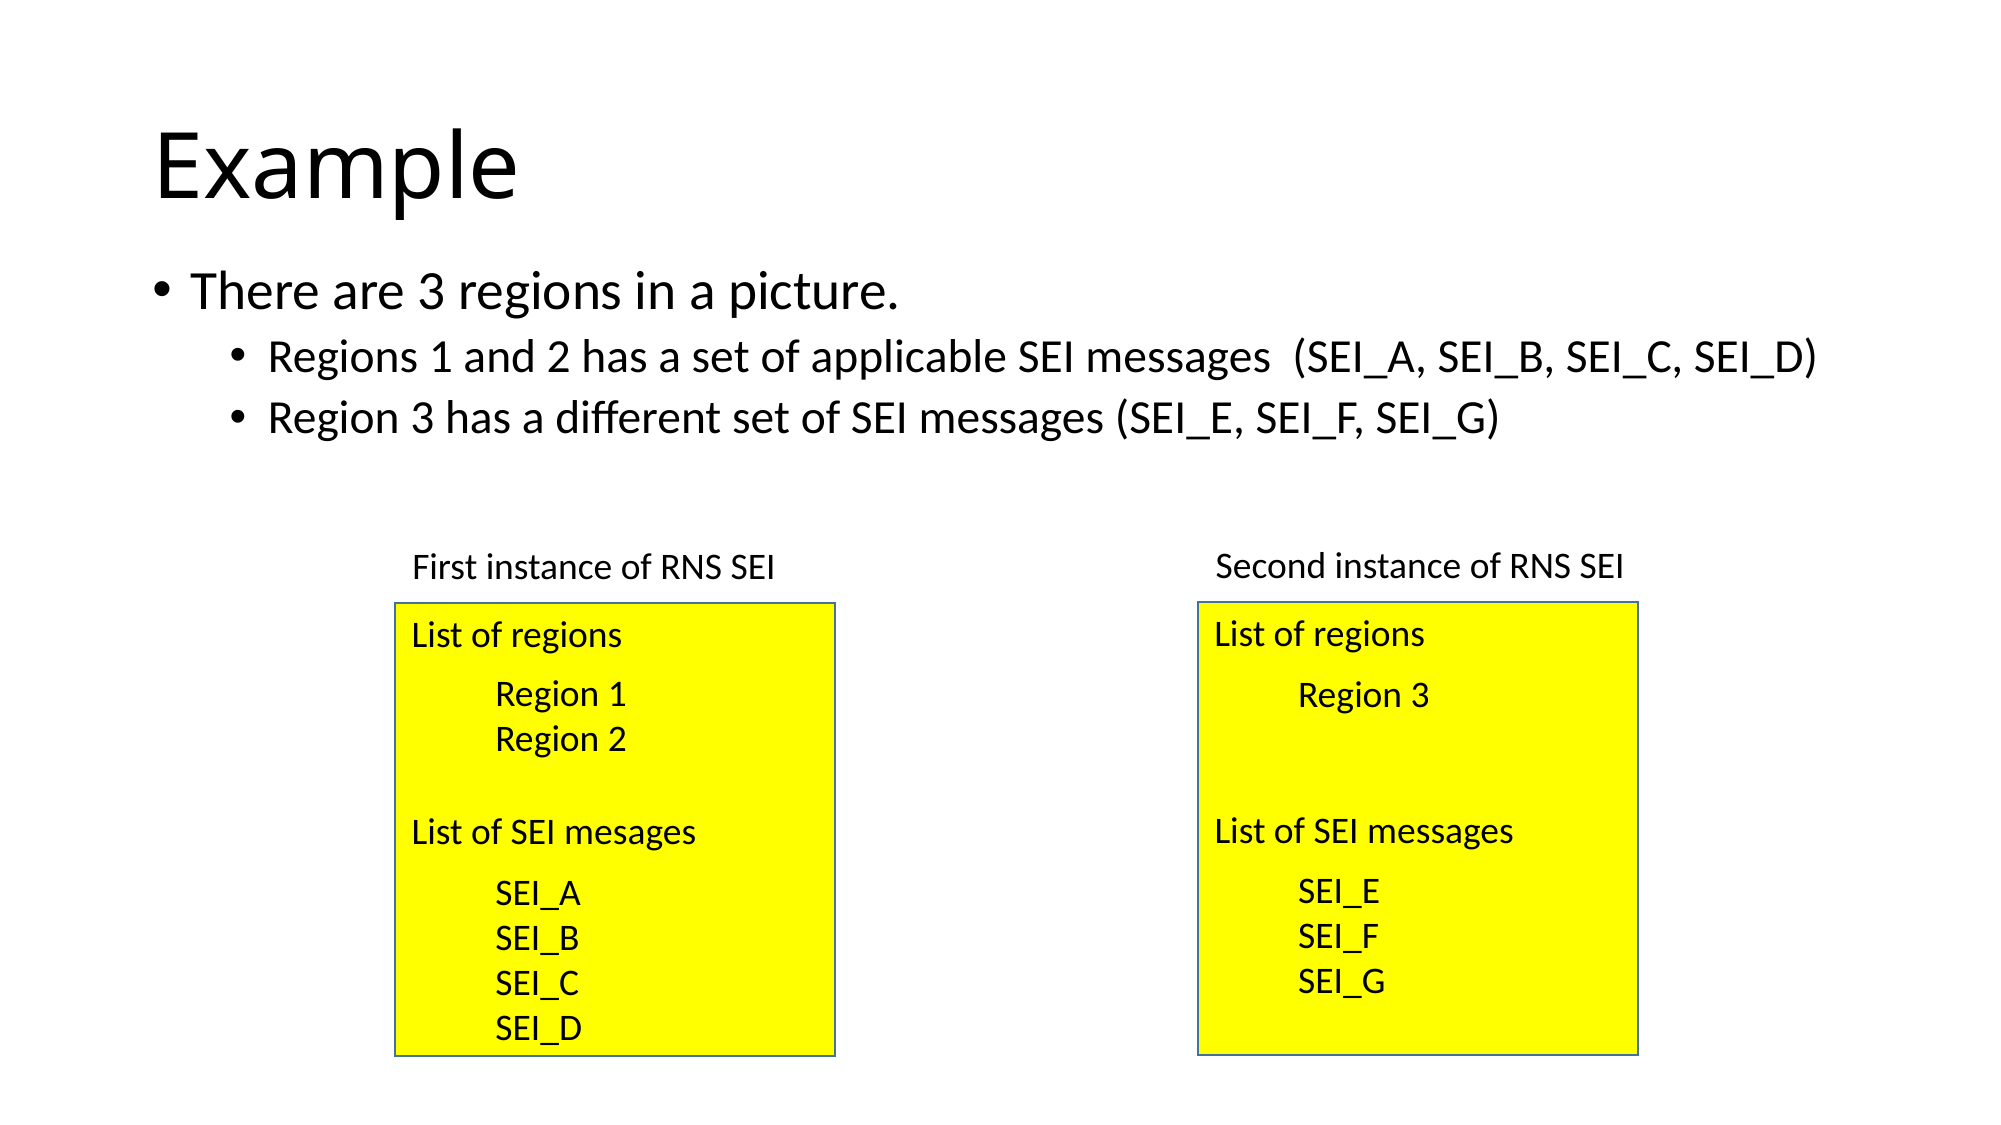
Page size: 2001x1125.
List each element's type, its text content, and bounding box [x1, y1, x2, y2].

text_box Region 1 Region 2 [480, 661, 812, 767]
list There are 3 regions in a picture. Regions 1 and 2 has a set of applicable SEI messages (SEI_A, SEI_B, SEI_C, SEI_D) Region 3 has a different set of SEI messages (SEI_E, SEI_F, SEI_G) [137, 254, 1863, 467]
text_box SEI_A SEI_B SEI_C SEI_D [480, 860, 812, 1055]
text_box List of SEI messages [1199, 798, 1530, 859]
text_box First instance of RNS SEI [397, 534, 791, 595]
text_box Region 3 [1283, 662, 1615, 722]
text_box List of regions [396, 602, 638, 663]
text_box List of SEI mesages [396, 799, 712, 860]
text_box SEI_E SEI_F SEI_G [1283, 859, 1615, 1054]
text_box [394, 602, 836, 1057]
text_box Second instance of RNS SEI [1200, 533, 1640, 594]
text_box List of regions [1199, 601, 1441, 662]
title Example [137, 59, 1863, 254]
text_box [1197, 601, 1639, 1056]
